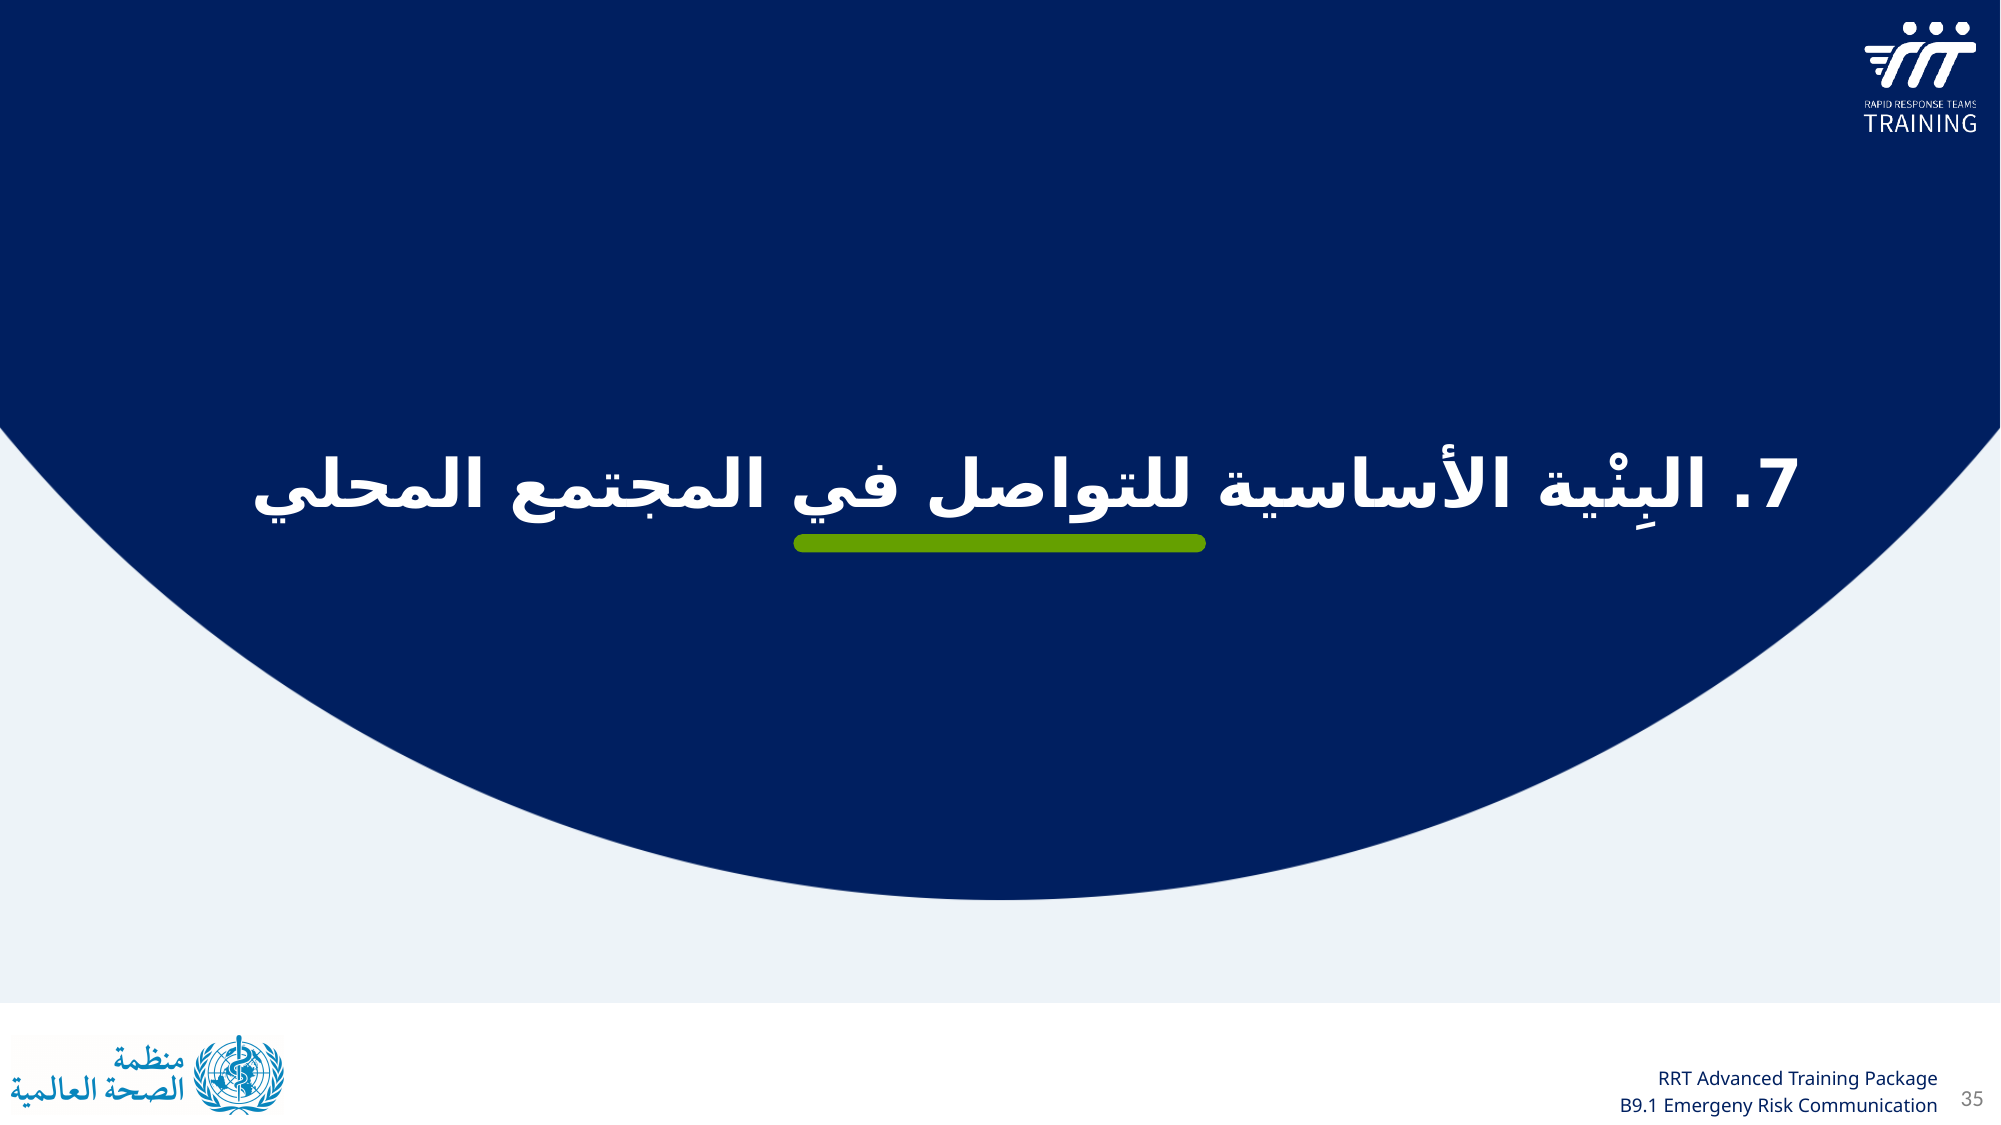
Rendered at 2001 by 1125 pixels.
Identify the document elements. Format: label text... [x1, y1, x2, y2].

text_box 7. البِنْية الأساسية للتواصل في المجتمع المحلي [96, 323, 1958, 631]
picture [0, 0, 2001, 1003]
picture [241, 1050, 247, 1059]
picture [11, 1035, 284, 1115]
